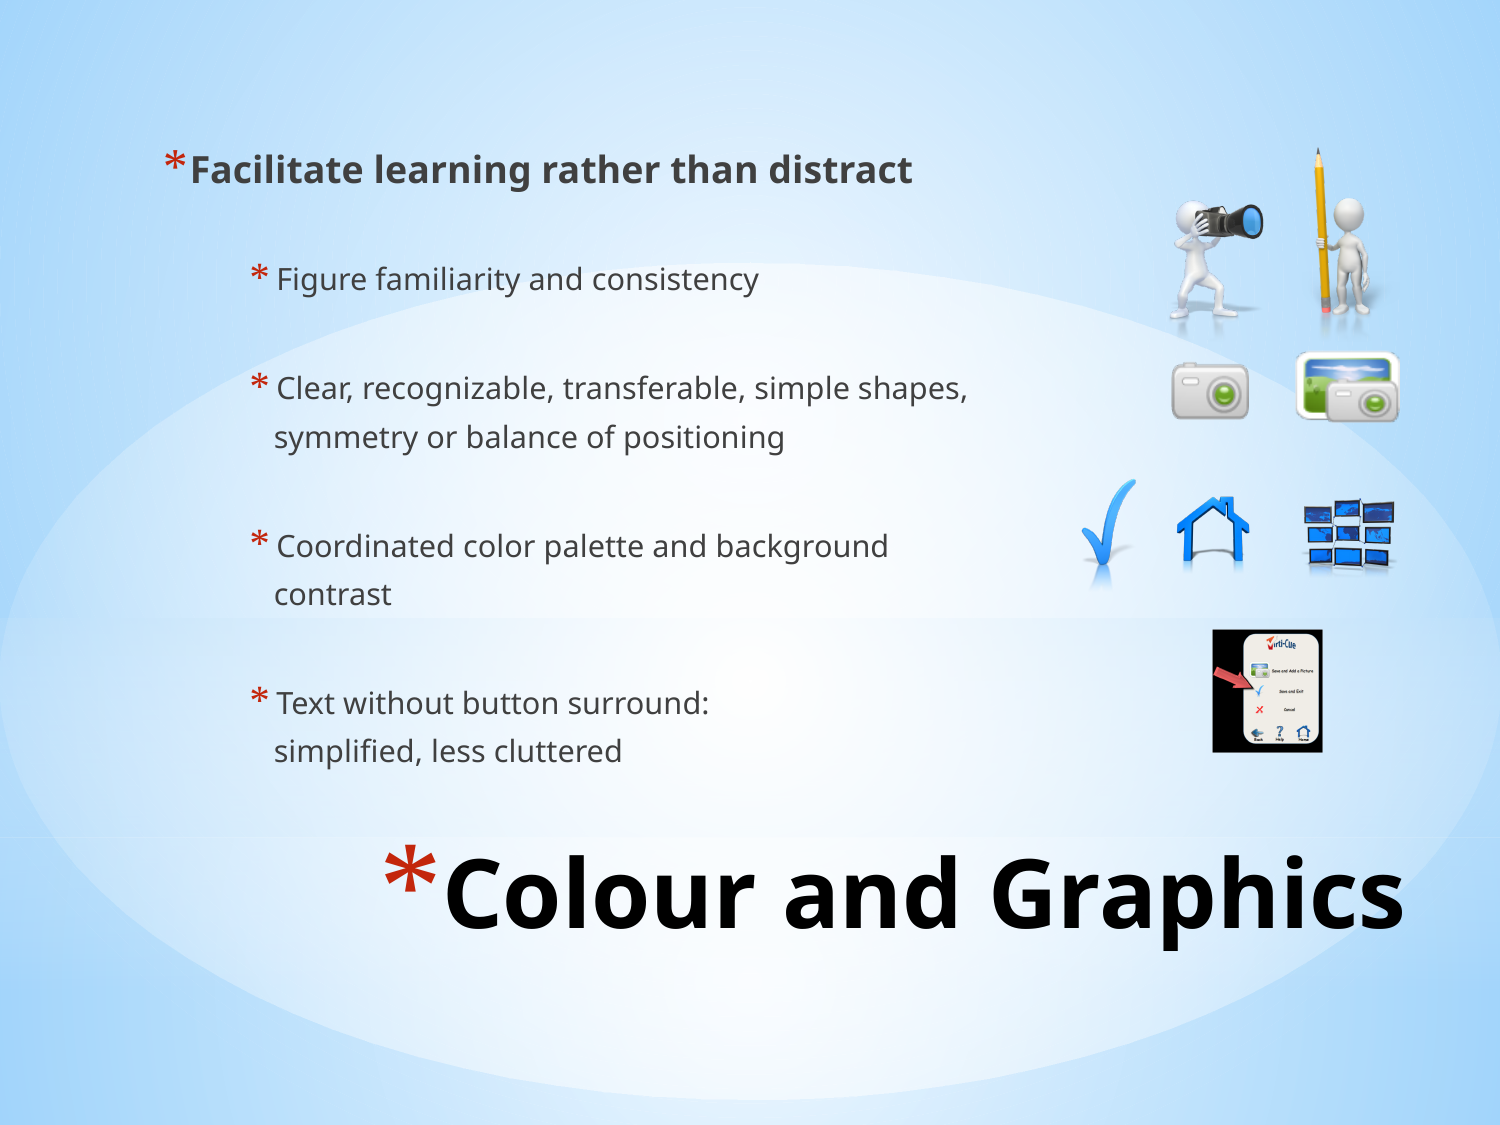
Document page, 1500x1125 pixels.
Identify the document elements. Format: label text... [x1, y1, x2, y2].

picture [1294, 140, 1404, 433]
picture [1170, 350, 1249, 433]
picture [1212, 629, 1323, 753]
picture [1166, 493, 1259, 574]
picture [1157, 189, 1275, 342]
title Colour and Graphics [353, 825, 1422, 1013]
list Facilitate learning rather than distract Figure familiarity and consistency Clear, recognizable, transferable, simple shapes, symmetry or balance of positioning Coordinated color palette and background contrast Text without button surround: simplified, less cluttered [141, 138, 1192, 783]
picture [1298, 497, 1400, 578]
picture [1070, 465, 1146, 592]
